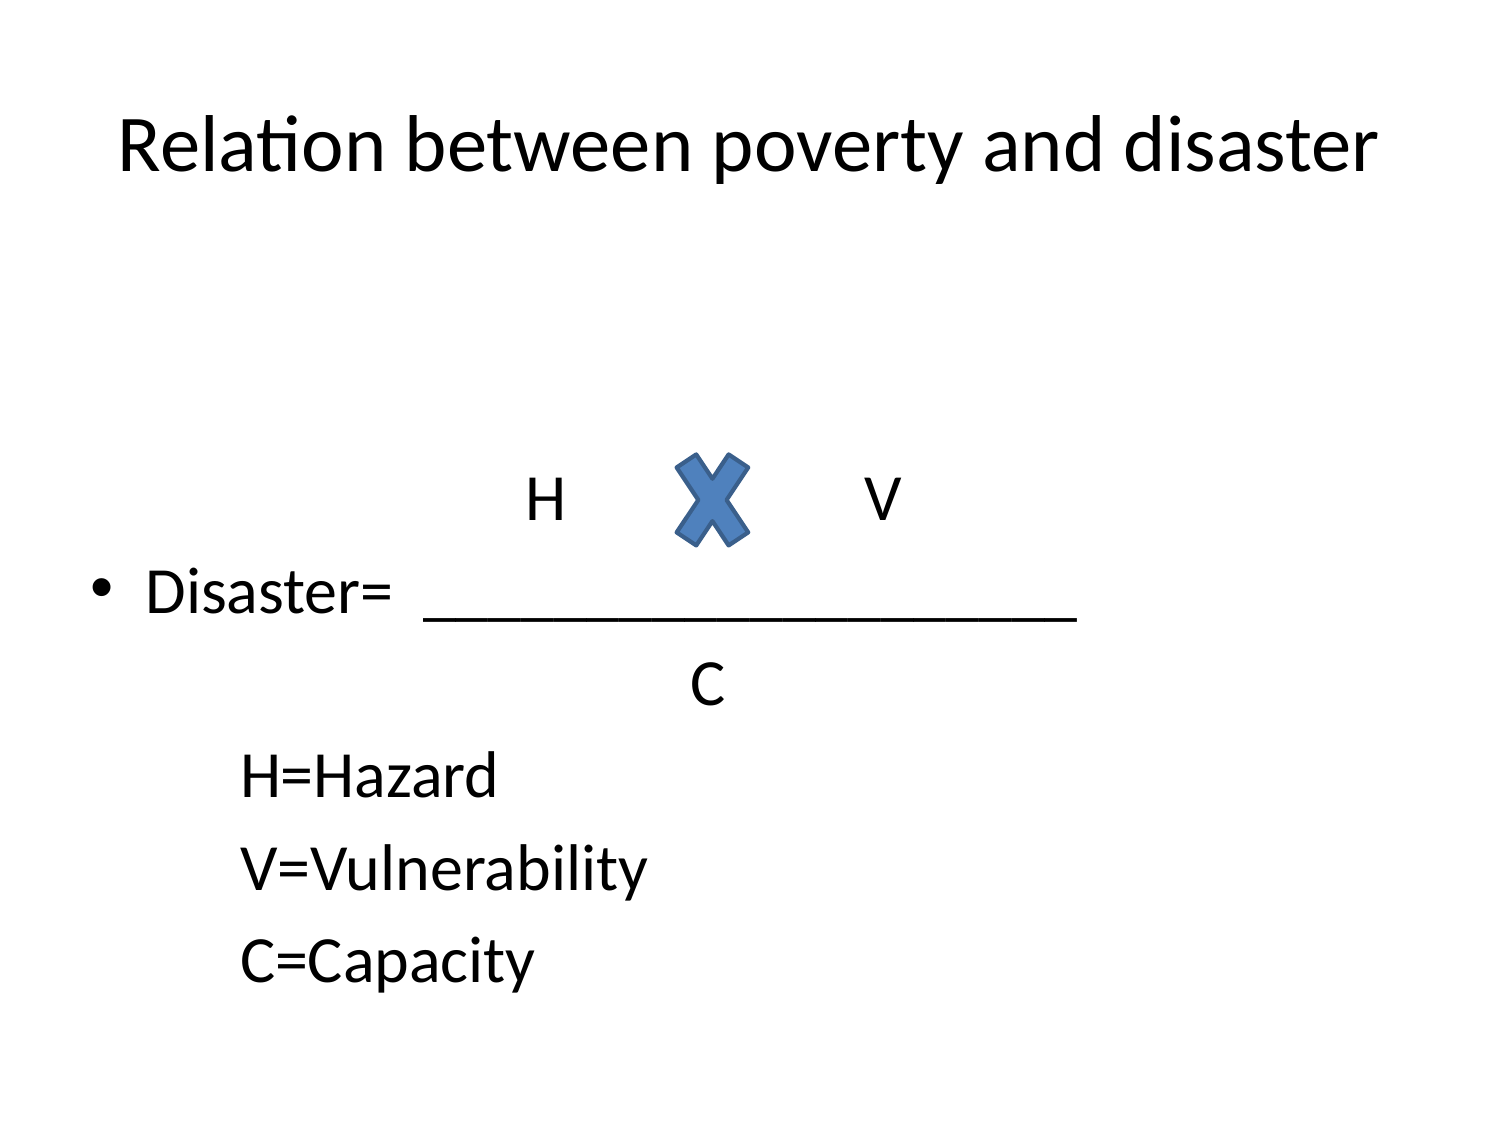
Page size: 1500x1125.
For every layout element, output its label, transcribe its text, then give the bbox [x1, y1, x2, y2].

text_box [674, 452, 751, 548]
title Relation between poverty and disaster [75, 45, 1425, 233]
list H V Disaster= ____________________ C H=Hazard V=Vulnerability C=Capacity [75, 262, 1425, 1005]
